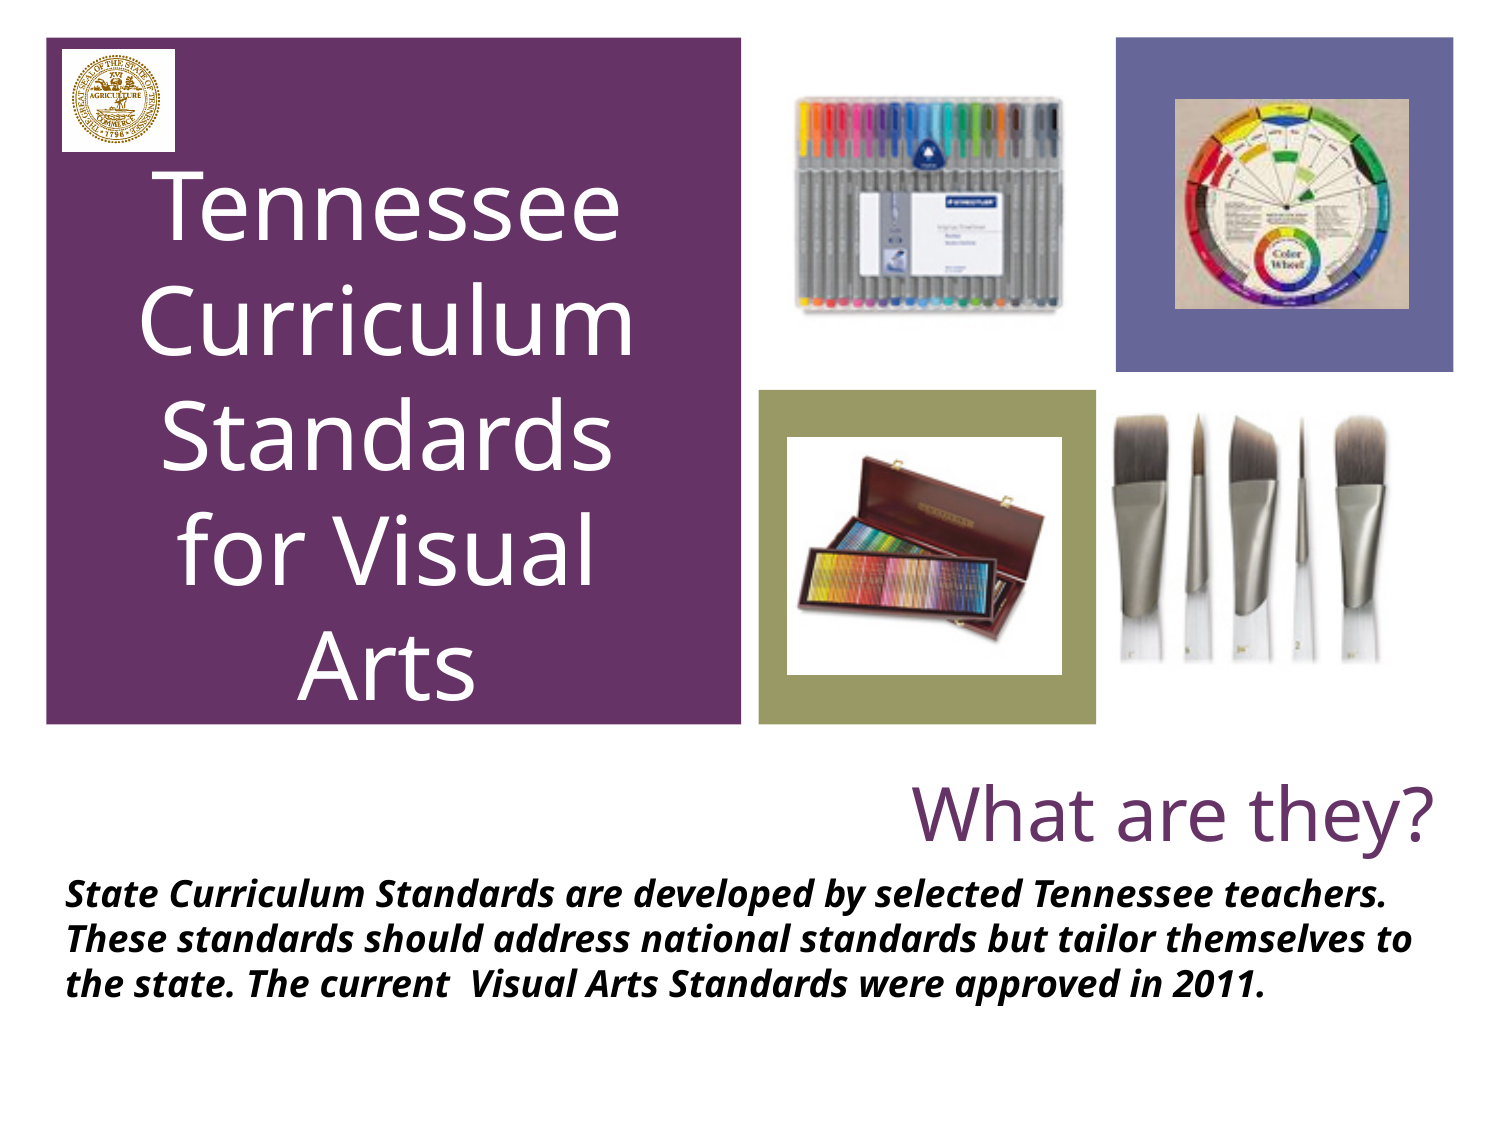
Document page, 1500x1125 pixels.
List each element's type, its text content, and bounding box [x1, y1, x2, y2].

subtitle State Curriculum Standards are developed by selected Tennessee teachers. These standards should address national standards but tailor themselves to the state. The current Visual Arts Standards were approved in 2011. [50, 862, 1454, 1088]
list Tennessee Curriculum Standards for Visual Arts [75, 137, 700, 700]
picture [61, 49, 176, 153]
picture [1174, 99, 1409, 309]
picture [1099, 391, 1409, 676]
picture [786, 436, 1063, 676]
picture [786, 61, 1078, 349]
title What are they? [787, 758, 1450, 862]
